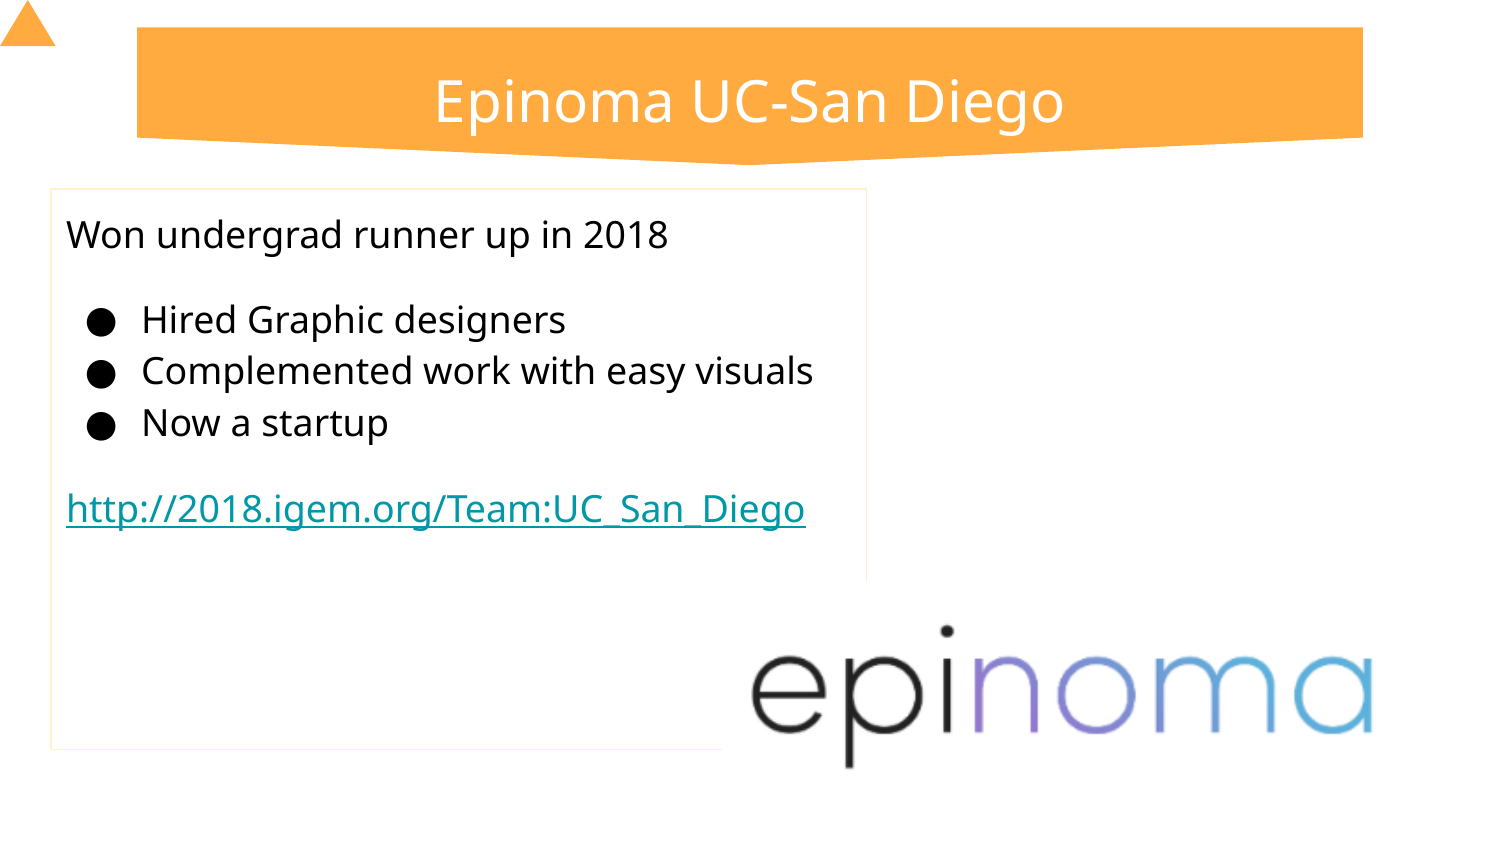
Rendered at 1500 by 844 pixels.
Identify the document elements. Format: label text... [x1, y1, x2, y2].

text_box [0, 0, 56, 47]
list Won undergrad runner up in 2018 Hired Graphic designers Complemented work with easy visuals Now a startup http://2018.igem.org/Team:UC_San_Diego [51, 189, 867, 750]
text_box [279, 144, 1221, 166]
title Epinoma UC-San Diego [51, 49, 1449, 144]
text_box [137, 27, 1363, 49]
picture [722, 582, 1438, 806]
